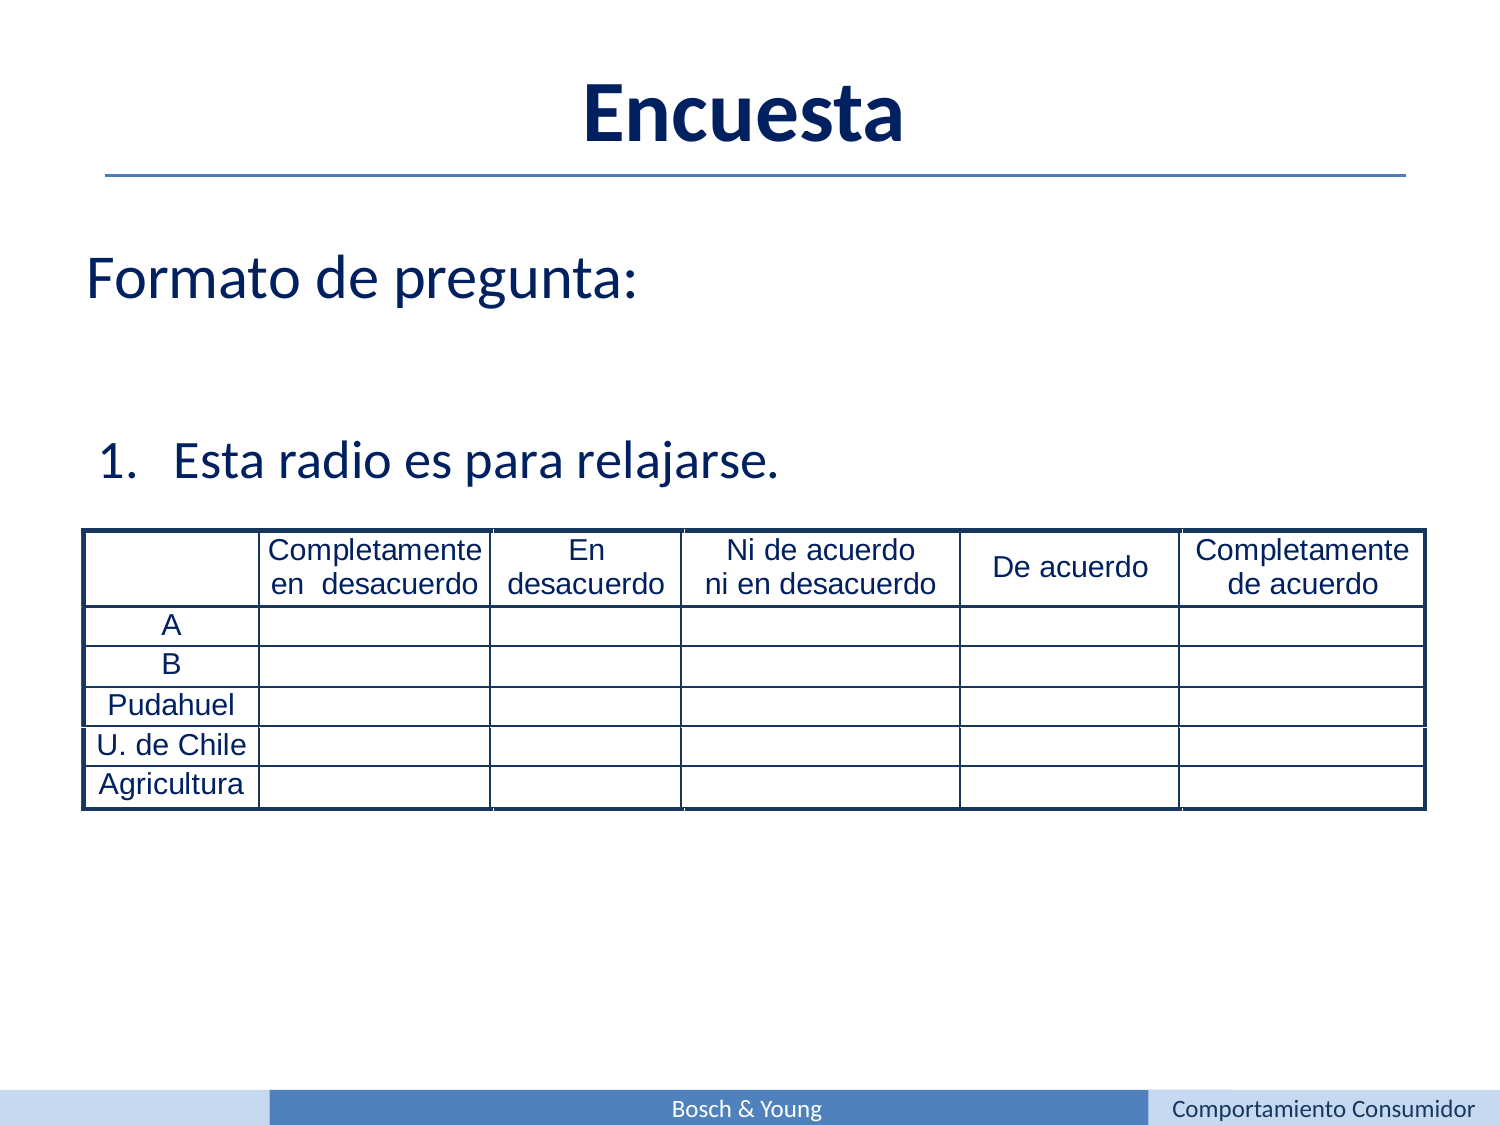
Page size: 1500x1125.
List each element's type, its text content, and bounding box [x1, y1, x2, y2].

text_box Comportamiento Consumidor [1146, 1088, 1500, 1125]
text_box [80, 426, 1432, 849]
text_box Bosch & Young [272, 1088, 1146, 1125]
text_box Encuesta [58, 46, 1430, 167]
text_box [0, 1088, 272, 1125]
text_box Formato de pregunta: [0, 228, 809, 319]
